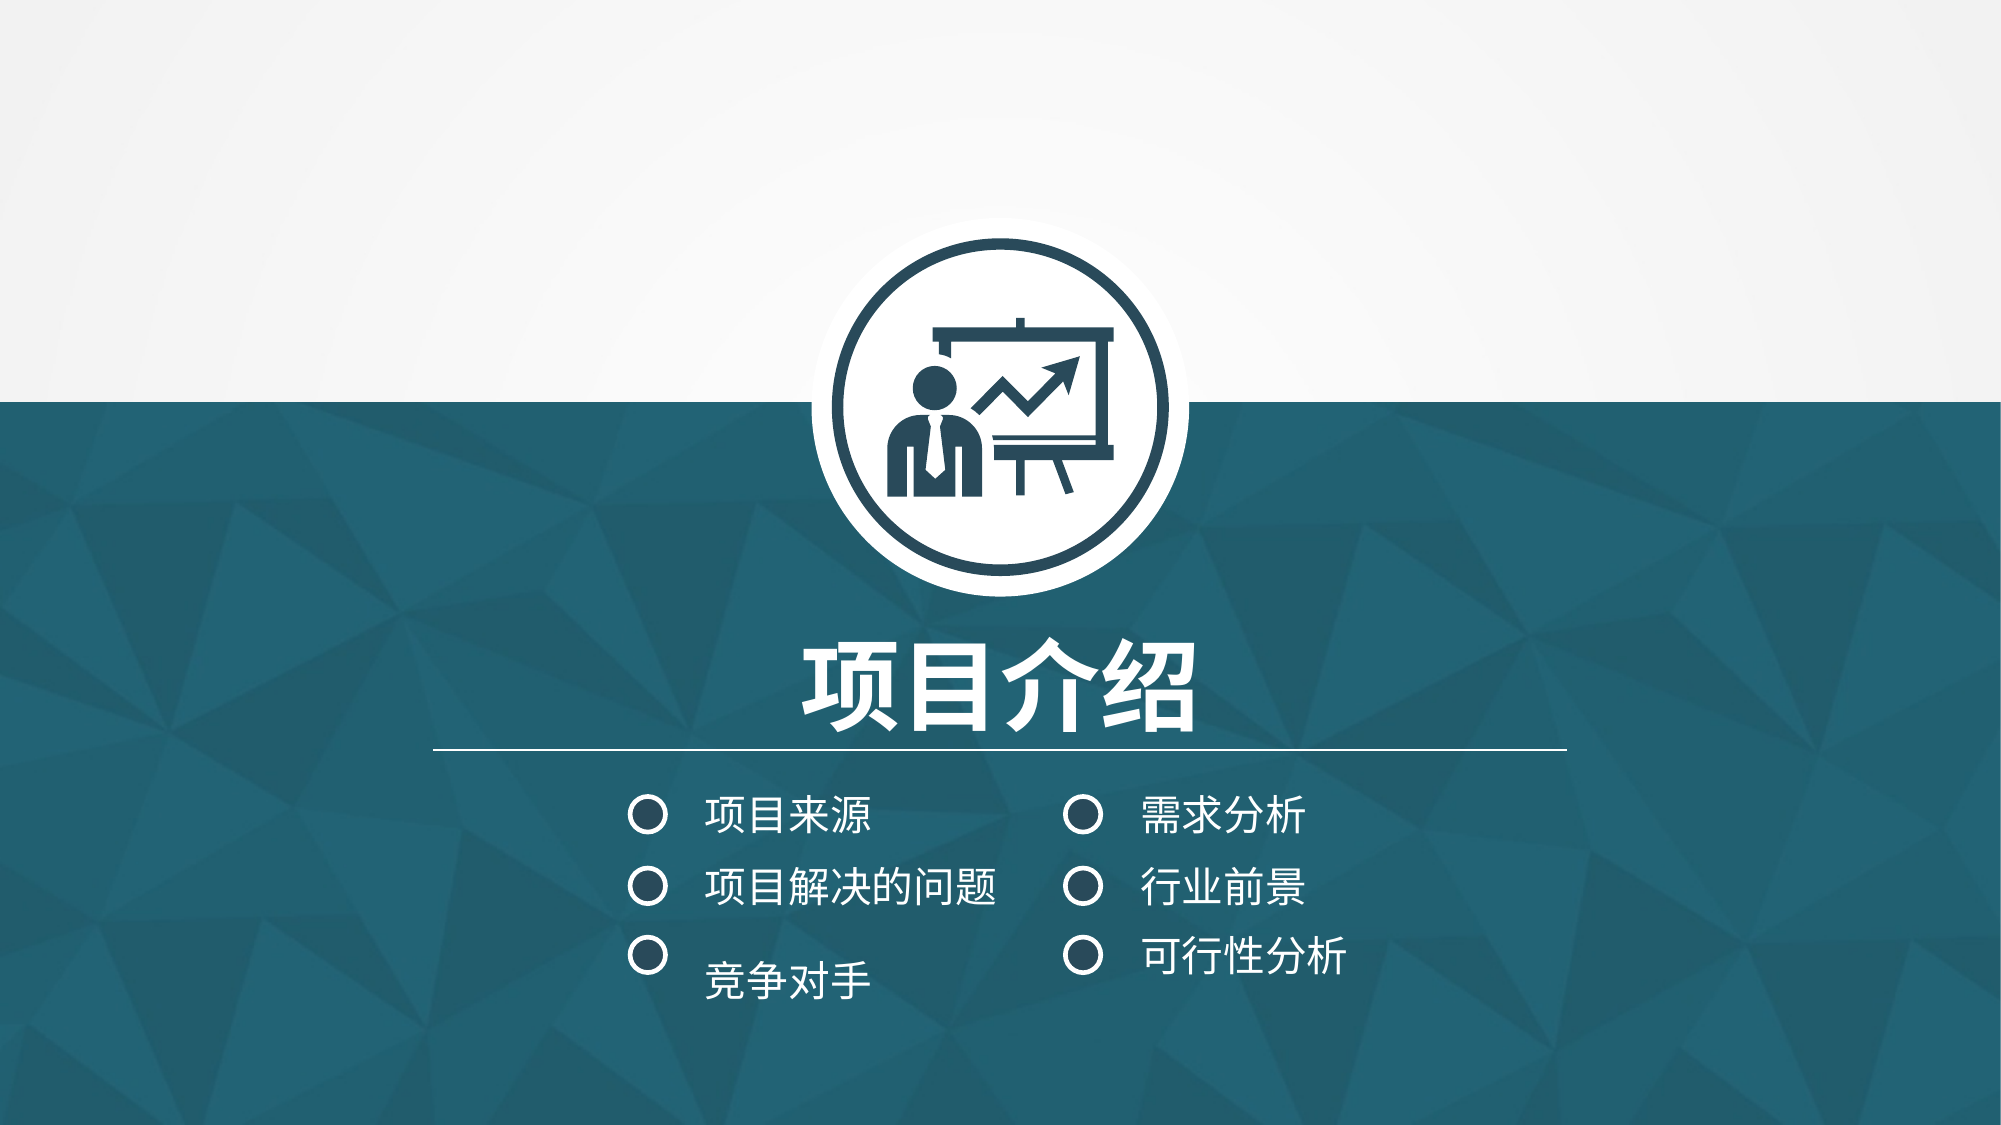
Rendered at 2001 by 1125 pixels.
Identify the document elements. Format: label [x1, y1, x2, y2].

picture [0, 0, 2001, 1125]
text_box [811, 217, 1190, 597]
